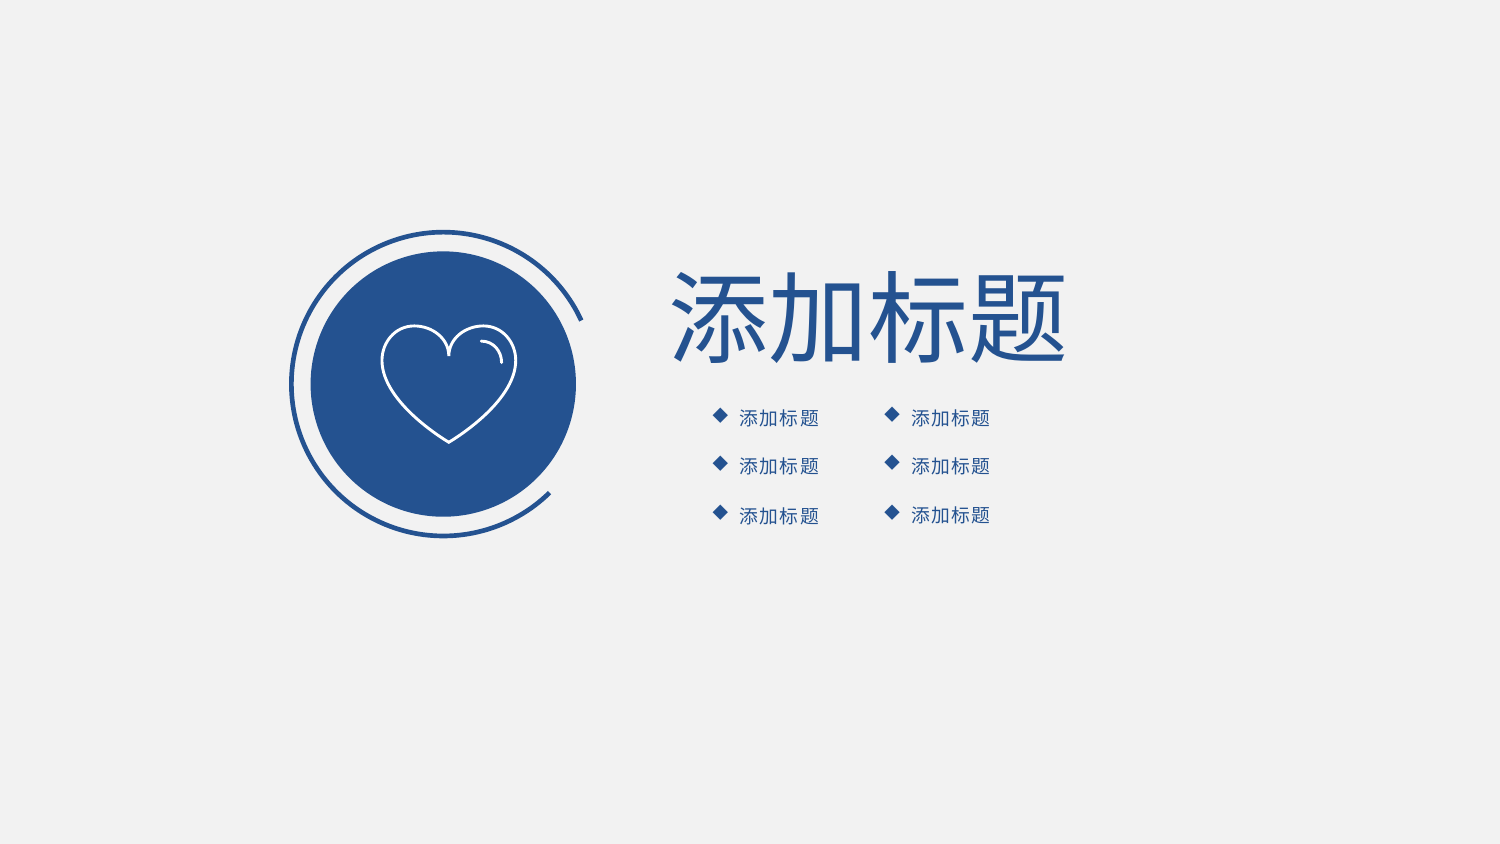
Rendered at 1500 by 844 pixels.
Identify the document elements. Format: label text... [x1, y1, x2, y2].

text_box 添加标题 [868, 387, 1019, 435]
text_box 添加标题 [696, 485, 847, 535]
text_box 添加标题 [696, 436, 868, 485]
text_box 添加标题 [868, 435, 1036, 485]
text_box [310, 251, 576, 517]
text_box 添加标题 [696, 388, 847, 436]
text_box [290, 310, 310, 458]
text_box 添加标题 [868, 485, 1019, 534]
text_box [368, 231, 518, 251]
text_box [368, 517, 518, 537]
text_box 添加标题 [547, 248, 1190, 384]
